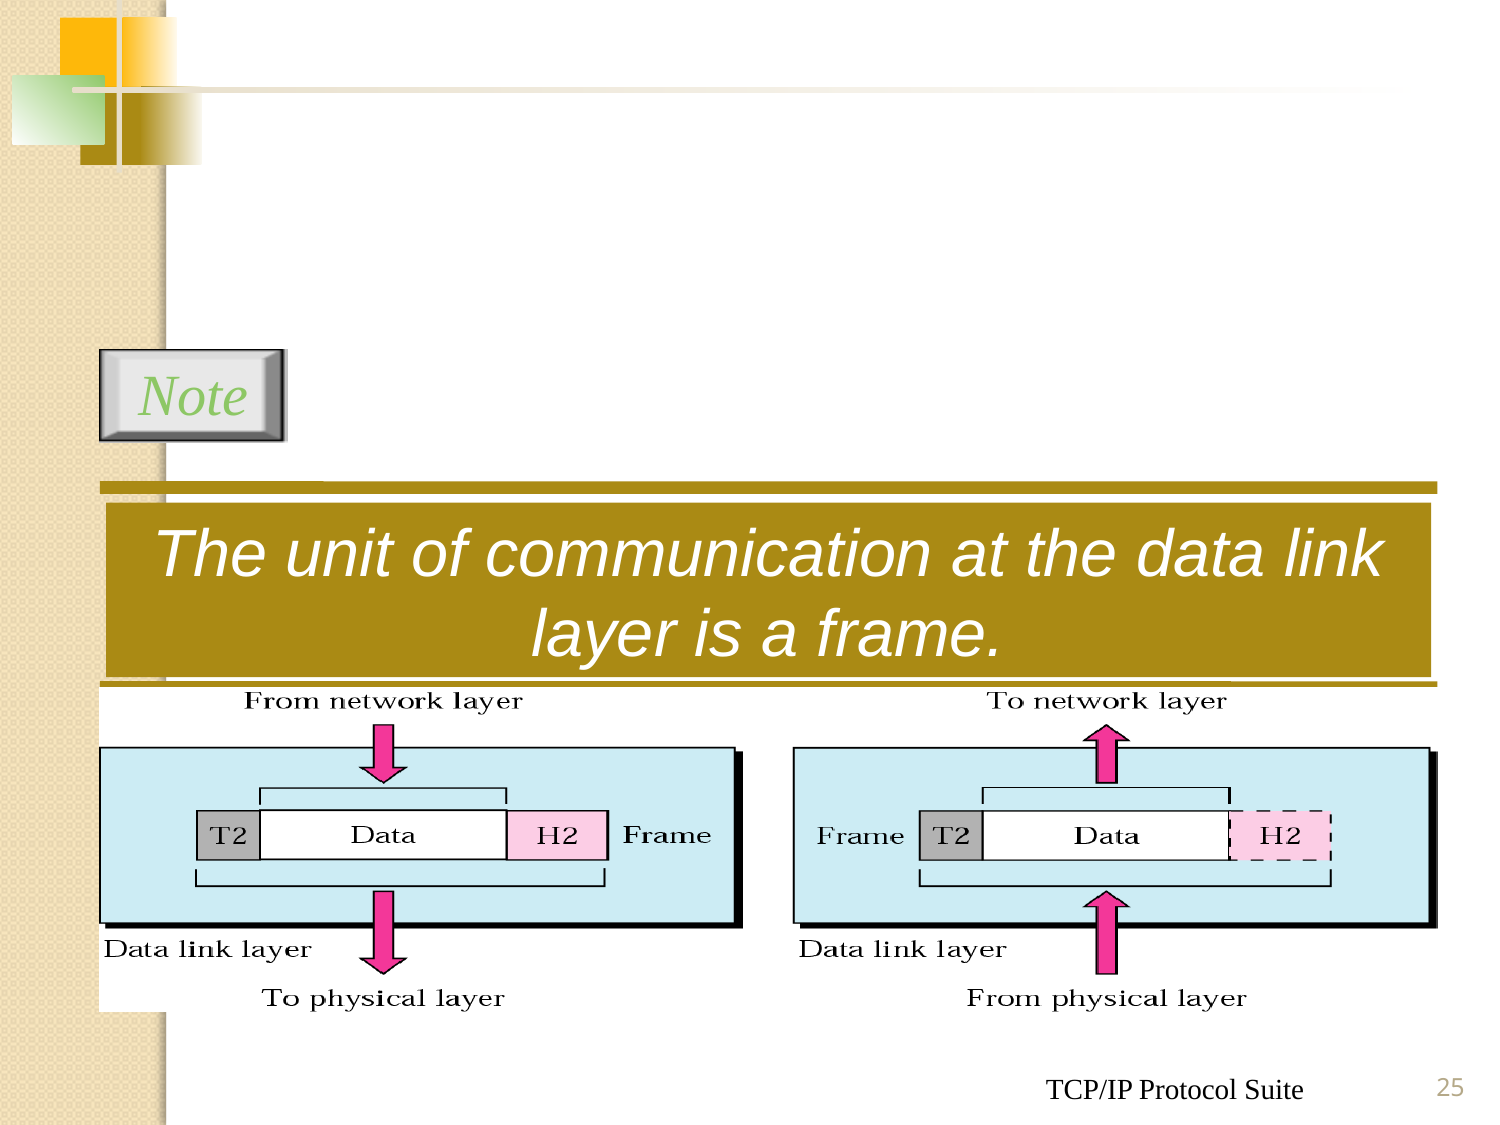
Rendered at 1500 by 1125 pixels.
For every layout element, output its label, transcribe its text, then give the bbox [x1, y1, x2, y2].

text_box [12, 75, 105, 145]
text_box [72, 87, 1423, 93]
picture [99, 687, 1438, 1012]
footer TCP/IP Protocol Suite [937, 1034, 1413, 1113]
text_box [80, 93, 116, 165]
slide_number 25 [1413, 1034, 1488, 1113]
text_box [116, 0, 122, 87]
text_box [122, 93, 141, 165]
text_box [99, 349, 288, 444]
text_box [122, 17, 177, 86]
text_box [141, 93, 202, 165]
text_box [116, 93, 122, 173]
text_box The unit of communication at the data link layer is a frame. [106, 502, 1432, 678]
text_box [60, 17, 116, 86]
